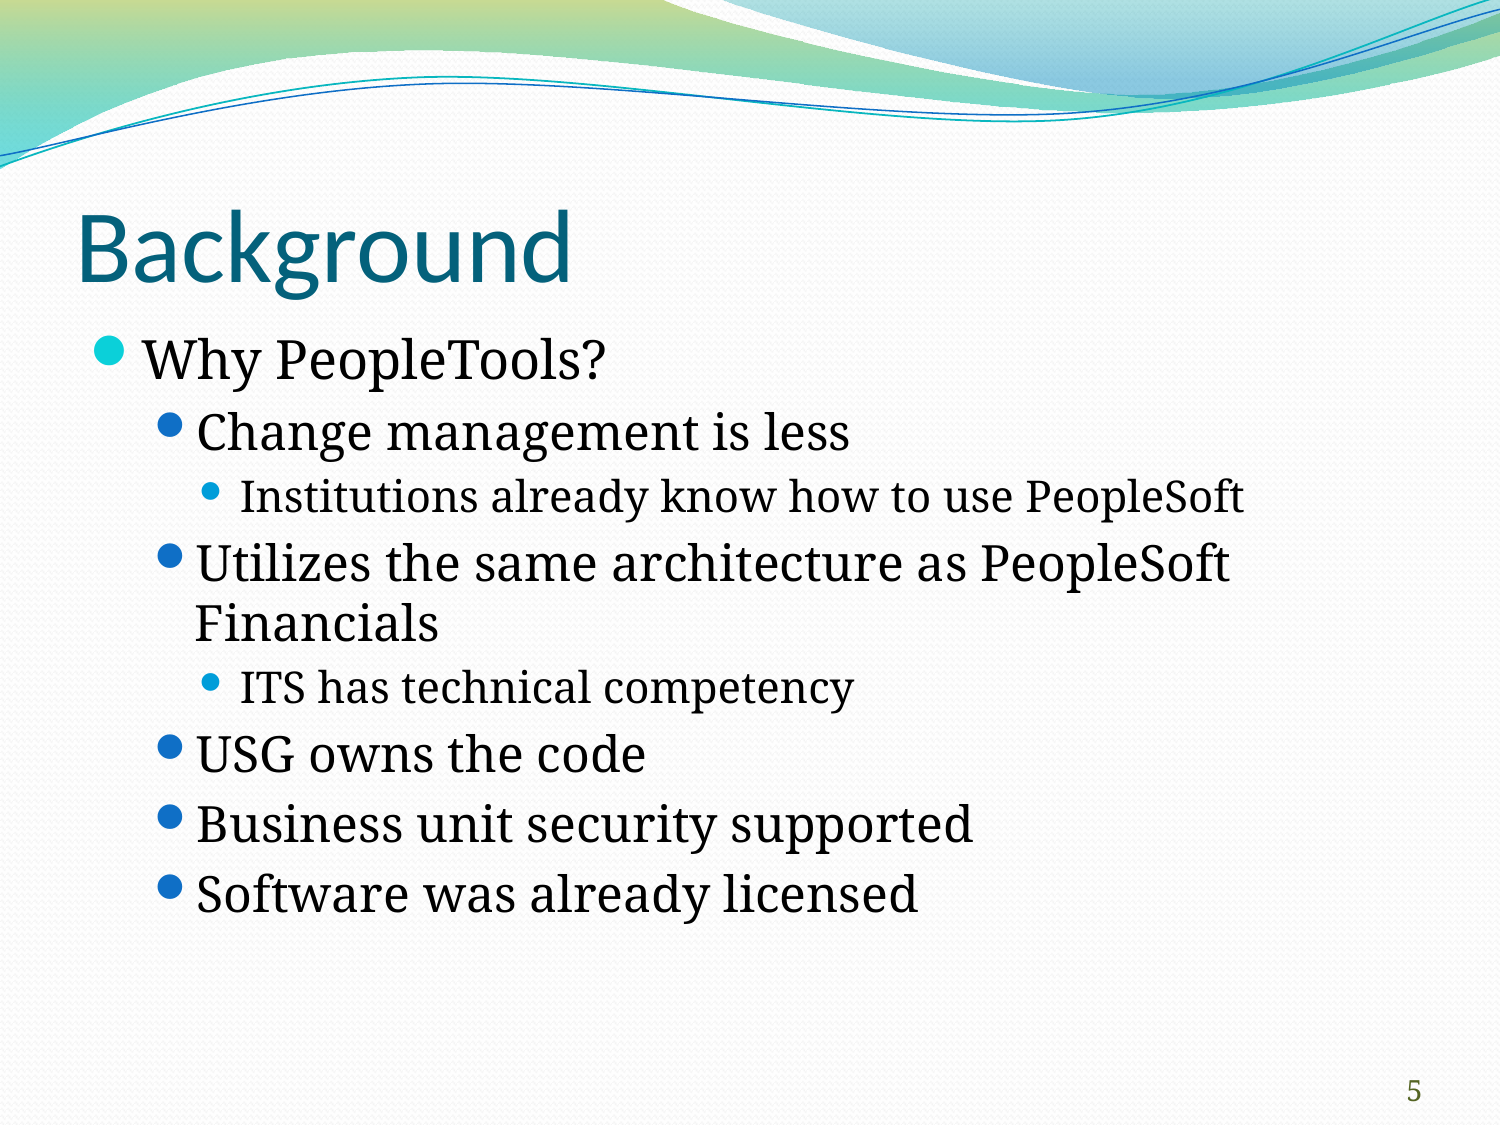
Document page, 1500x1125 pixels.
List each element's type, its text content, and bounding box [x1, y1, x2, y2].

list Why PeopleTools? Change management is less Institutions already know how to use PeopleSoft Utilizes the same architecture as PeopleSoft Financials ITS has technical competency USG owns the code Business unit security supported Software was already licensed [75, 317, 1425, 1025]
slide_number 5 [1312, 1065, 1438, 1125]
title Background [75, 115, 1425, 303]
